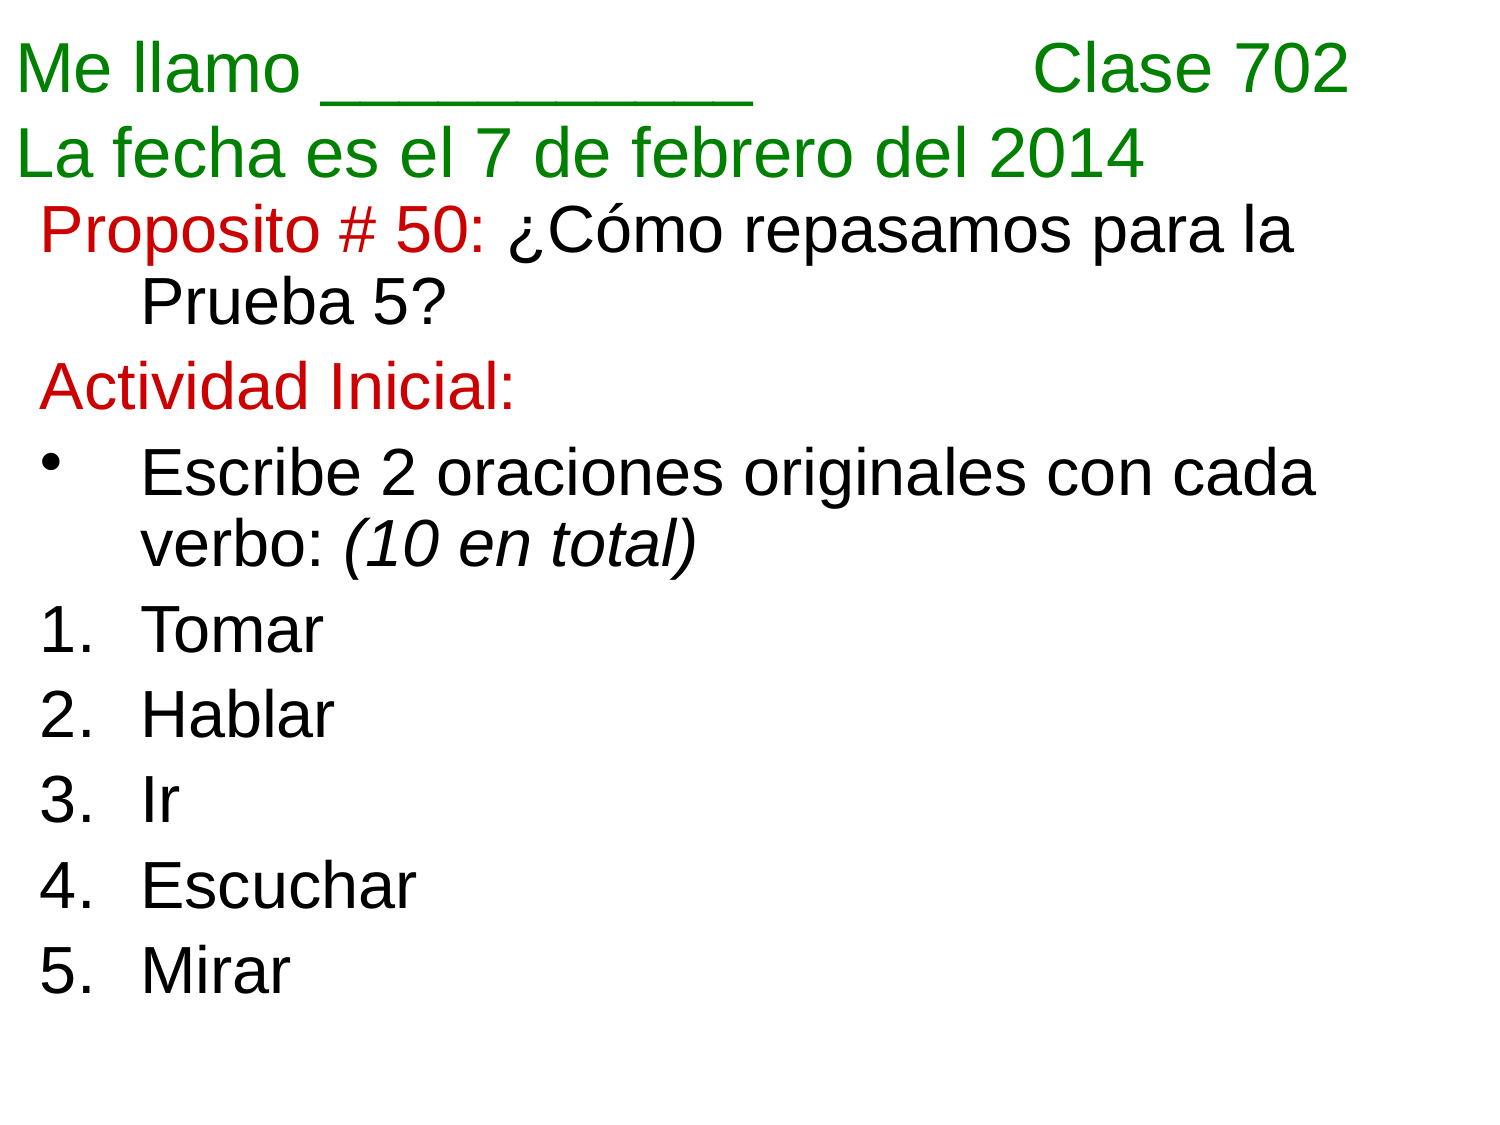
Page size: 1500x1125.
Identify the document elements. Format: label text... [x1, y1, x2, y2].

title Me llamo ___________ Clase 702 La fecha es el 7 de febrero del 2014 [0, 12, 1500, 200]
list Proposito # 50: ¿Cómo repasamos para la Prueba 5? Actividad Inicial: Escribe 2 oraciones originales con cada verbo: (10 en total) Tomar Hablar Ir Escuchar Mirar [24, 187, 1375, 1050]
